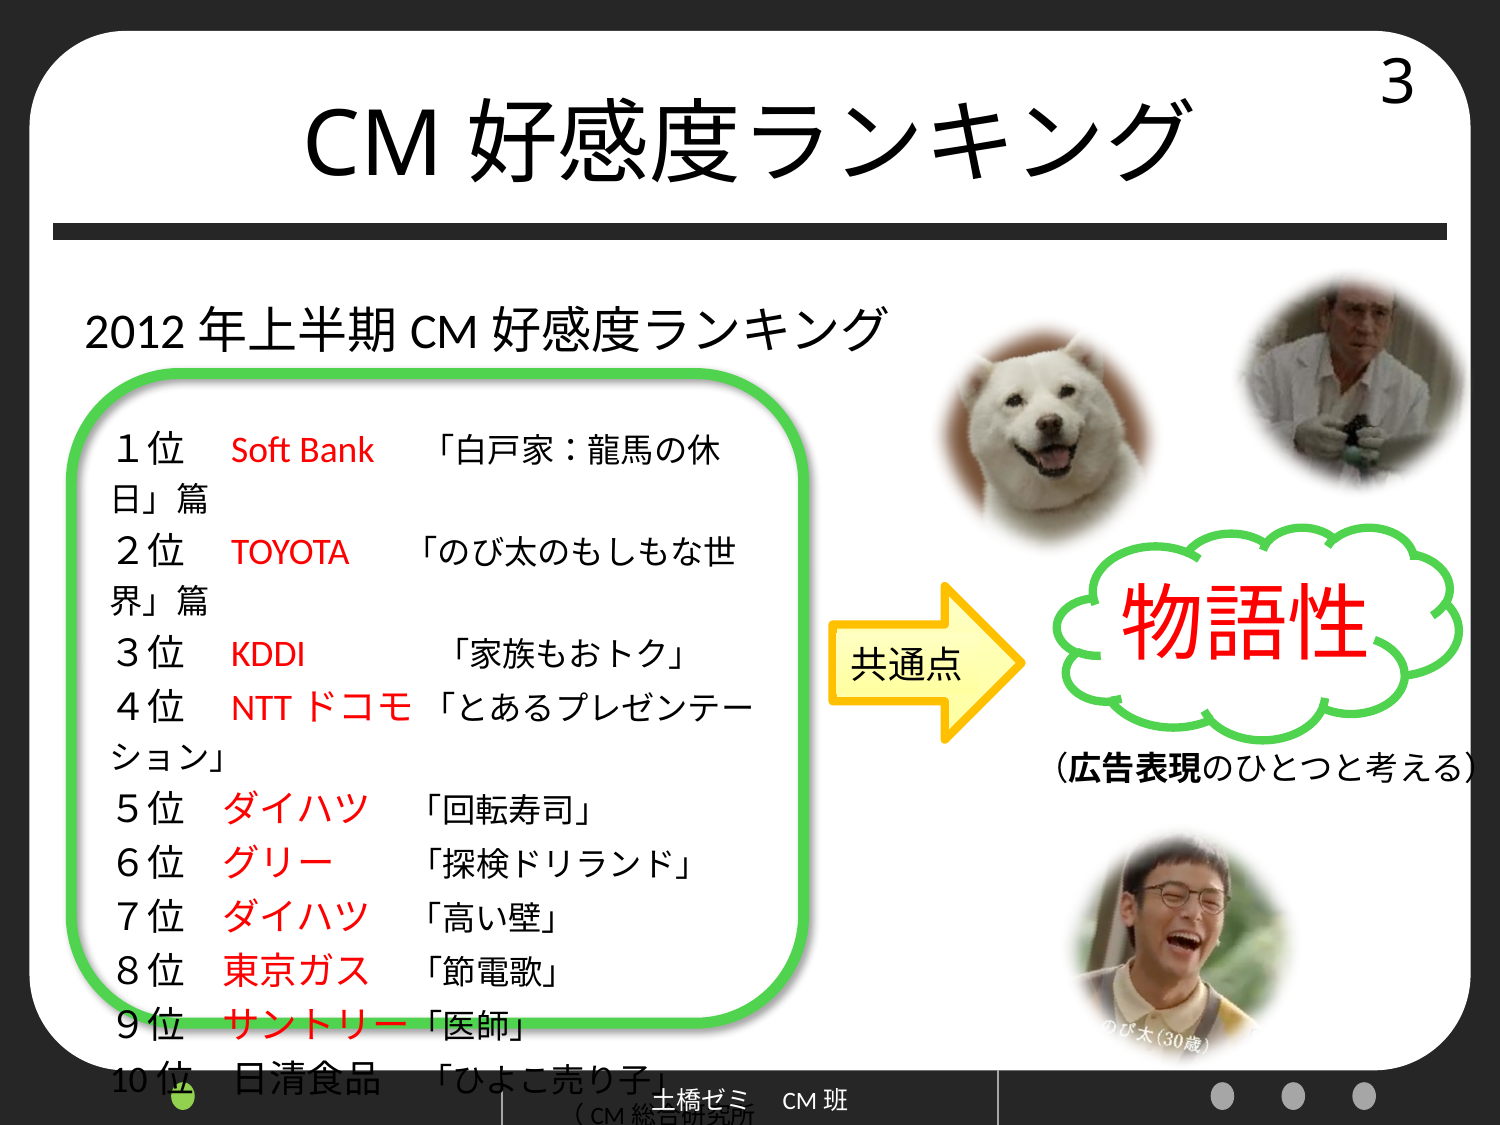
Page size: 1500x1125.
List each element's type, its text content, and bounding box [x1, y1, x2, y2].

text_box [71, 290, 892, 1024]
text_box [832, 585, 1022, 740]
slide_number 3 [1080, 53, 1431, 114]
footer 土橋ゼミ CM班 [512, 1069, 988, 1125]
picture [1225, 263, 1482, 500]
picture [926, 313, 1167, 562]
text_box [1045, 526, 1489, 796]
title CM好感度ランキング [75, 45, 1425, 233]
picture [1055, 820, 1306, 1074]
